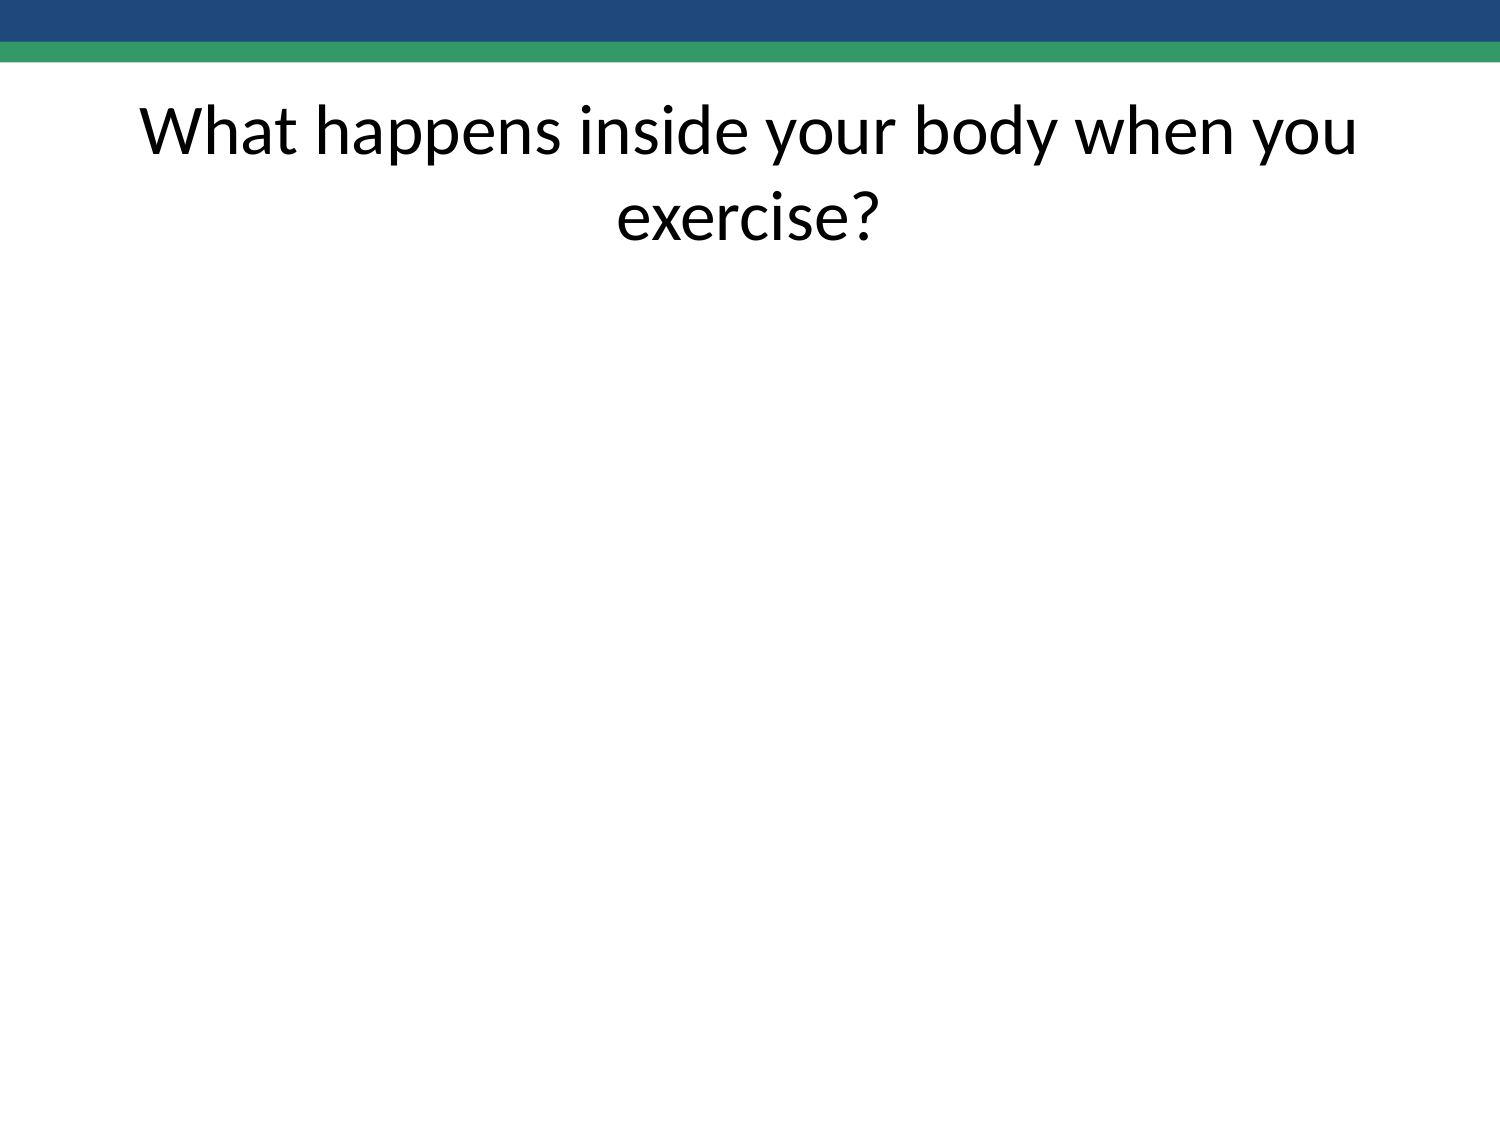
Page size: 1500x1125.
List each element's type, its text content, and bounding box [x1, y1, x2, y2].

title What happens inside your body when you exercise? [75, 75, 1425, 263]
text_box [0, 0, 1500, 63]
